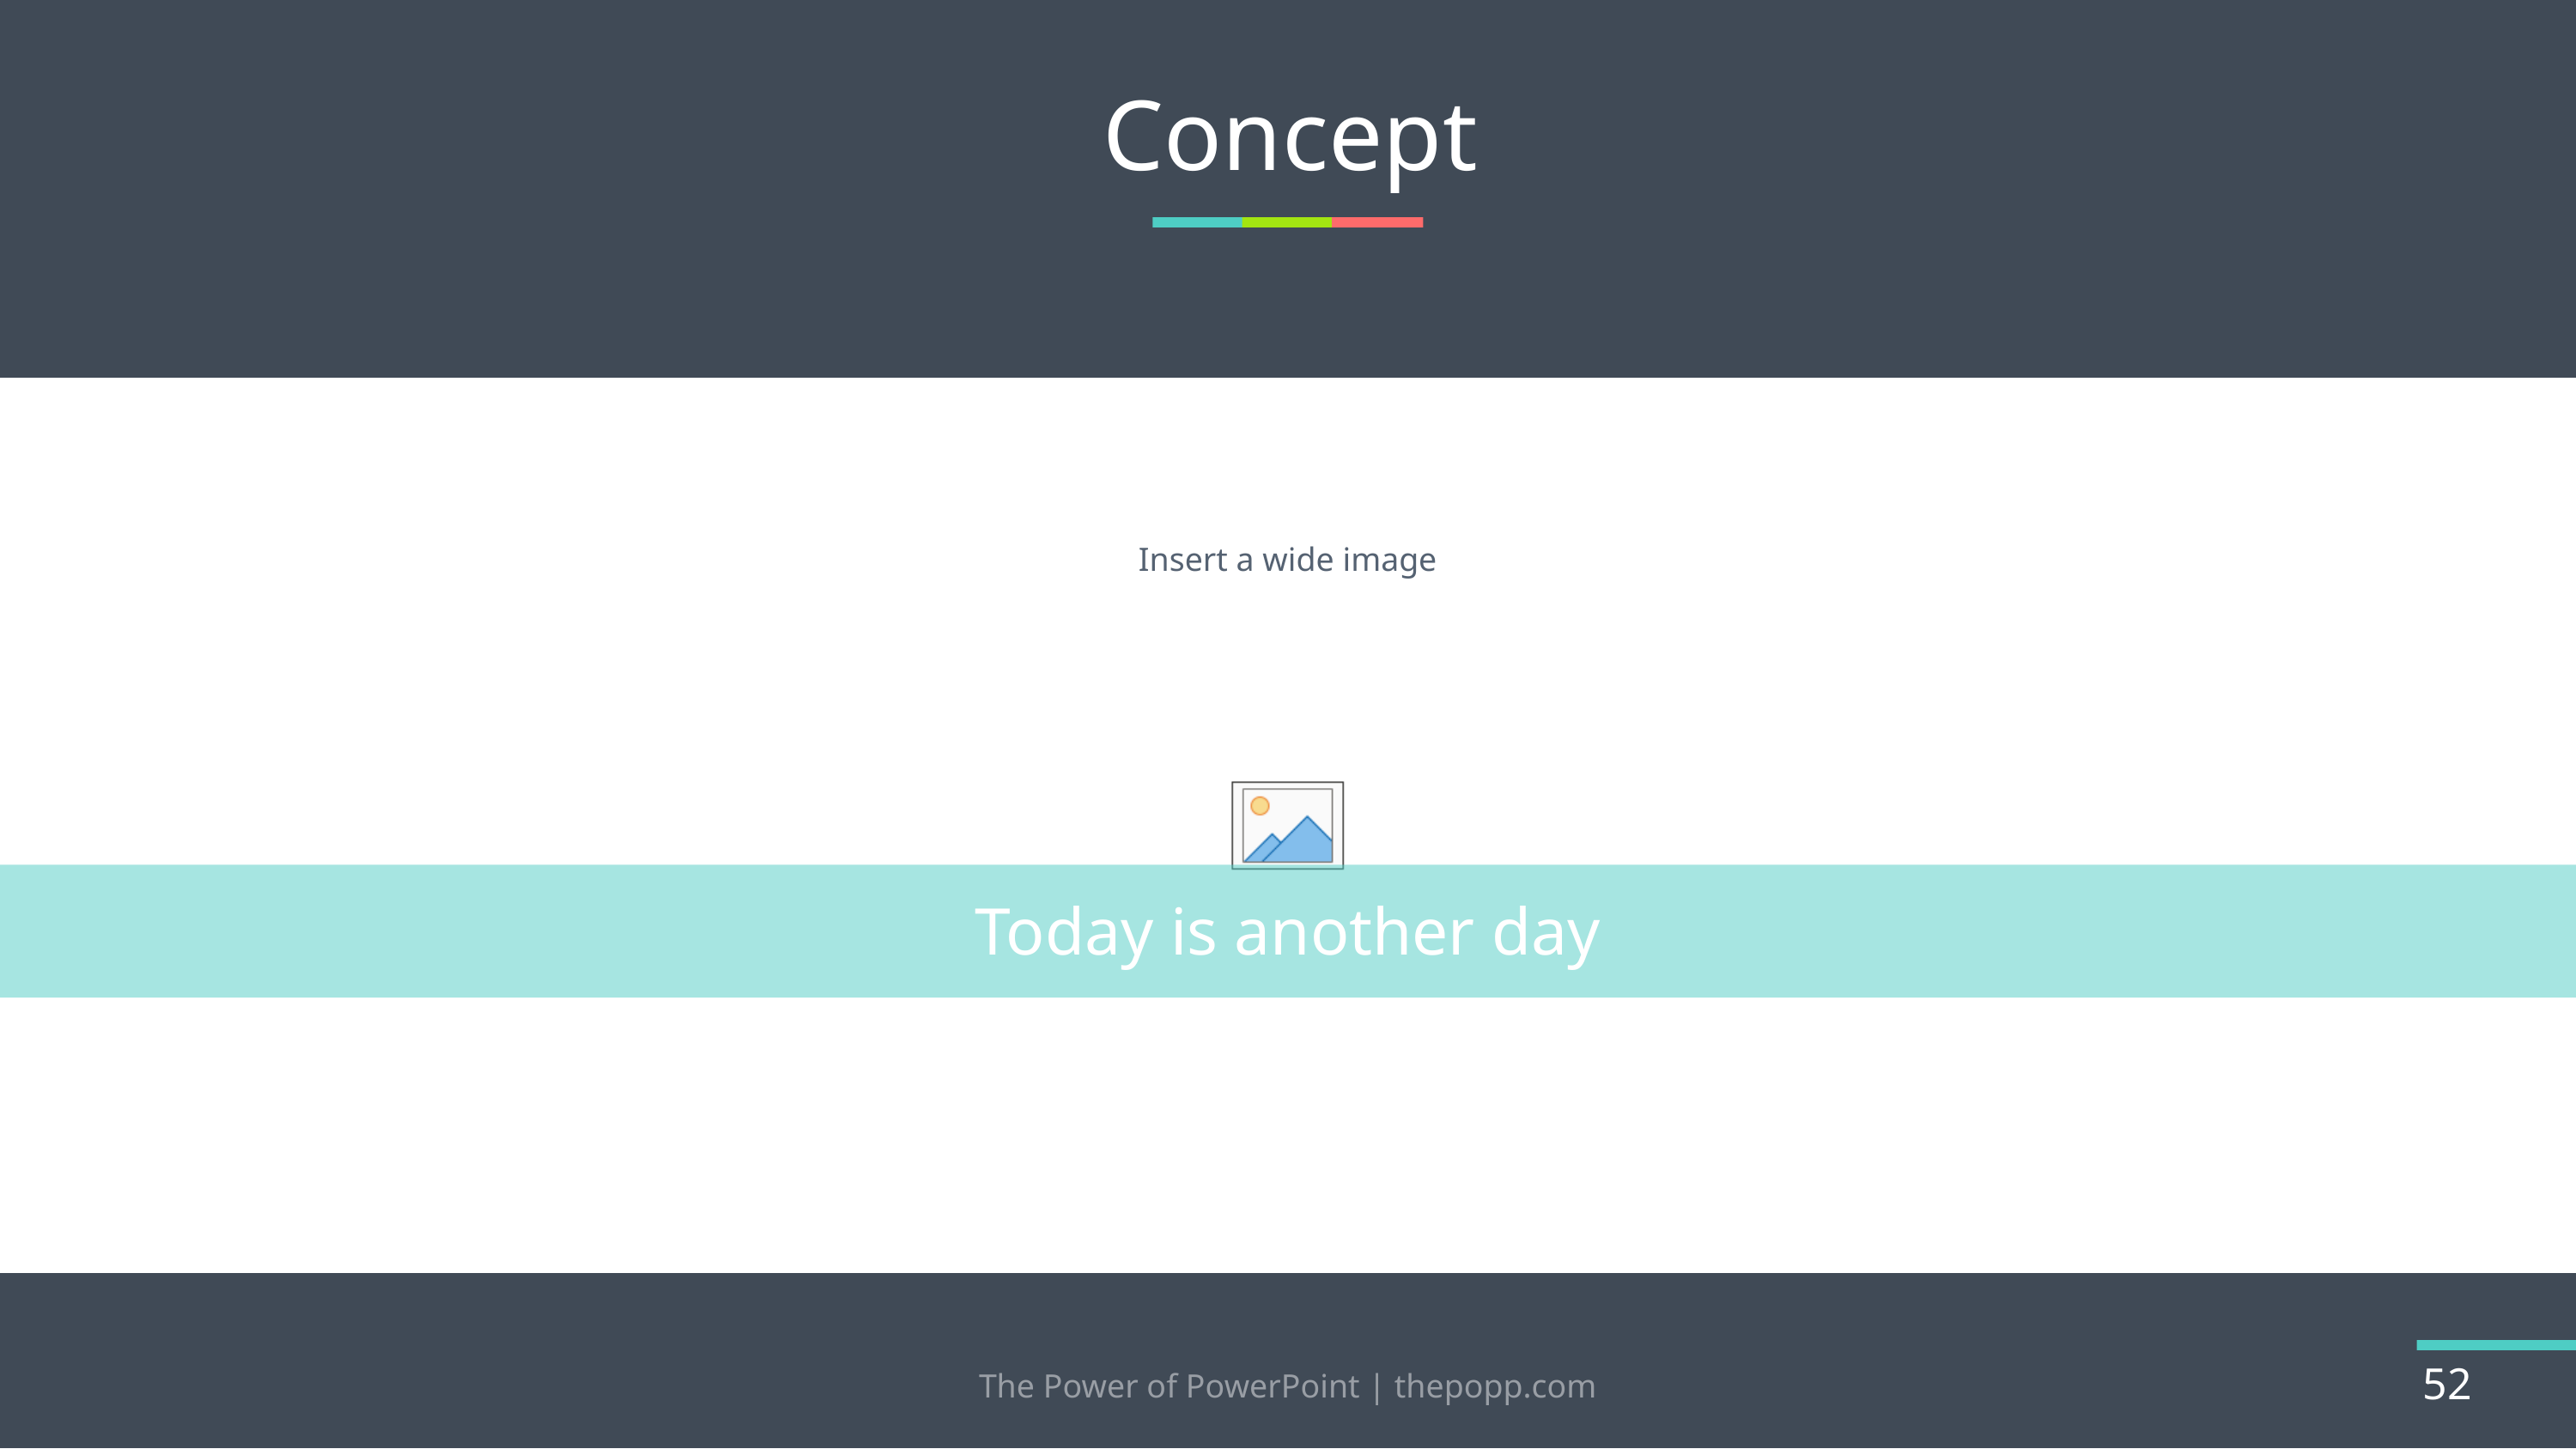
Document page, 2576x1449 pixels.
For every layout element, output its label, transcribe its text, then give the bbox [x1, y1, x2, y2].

slide_number 52 [2409, 1351, 2576, 1421]
picture [0, 378, 2576, 1274]
footer The Power of PowerPoint | thepopp.com [853, 1349, 1723, 1427]
title Concept [69, 49, 2512, 230]
